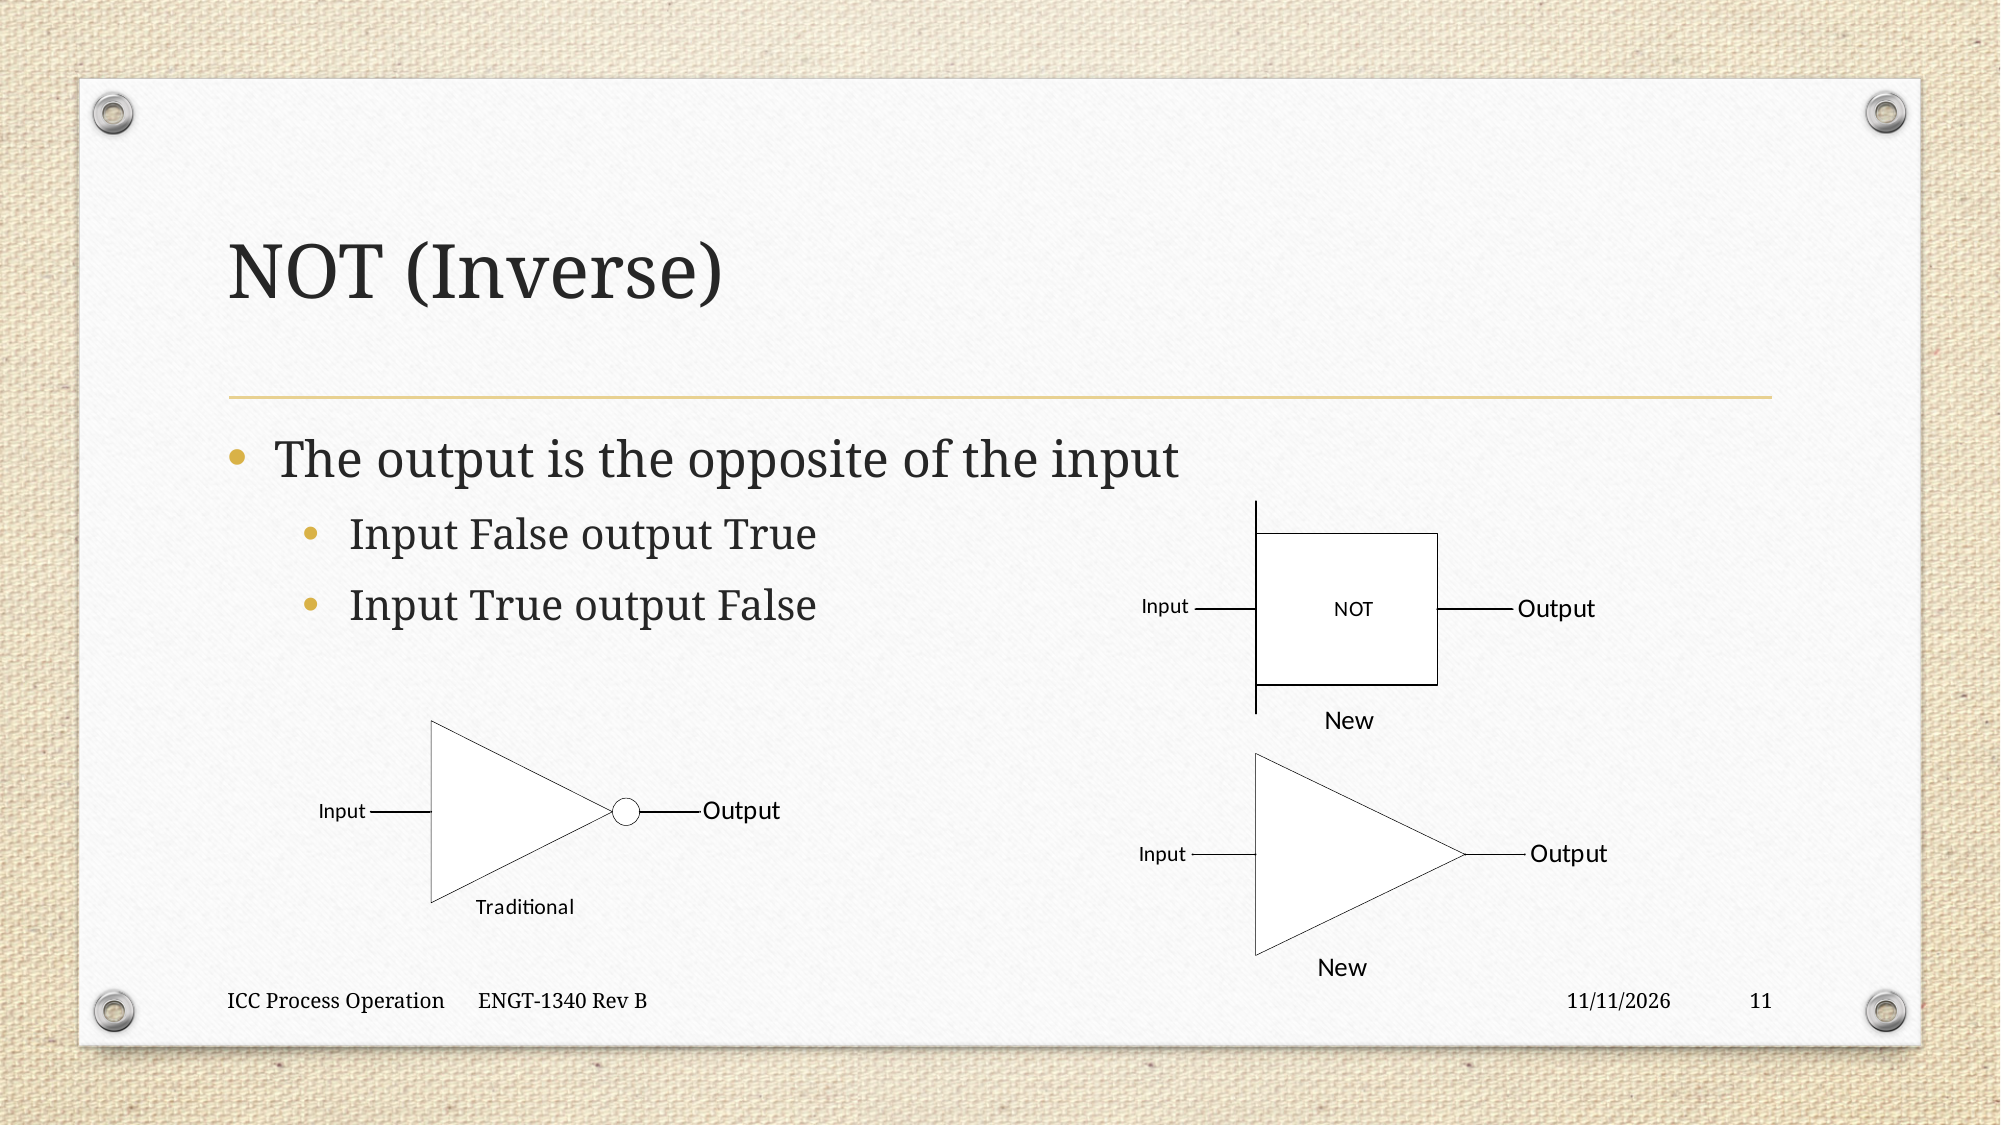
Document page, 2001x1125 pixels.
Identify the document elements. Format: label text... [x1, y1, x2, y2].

list The output is the opposite of the input Input False output True Input True output False [212, 419, 1788, 652]
title NOT (Inverse) [212, 161, 1788, 375]
slide_number 11 [1698, 979, 1788, 1025]
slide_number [1423, 979, 1686, 1025]
footer ICC Process Operation ENGT-1340 Rev B [212, 979, 1411, 1025]
picture [0, 0, 2001, 1125]
